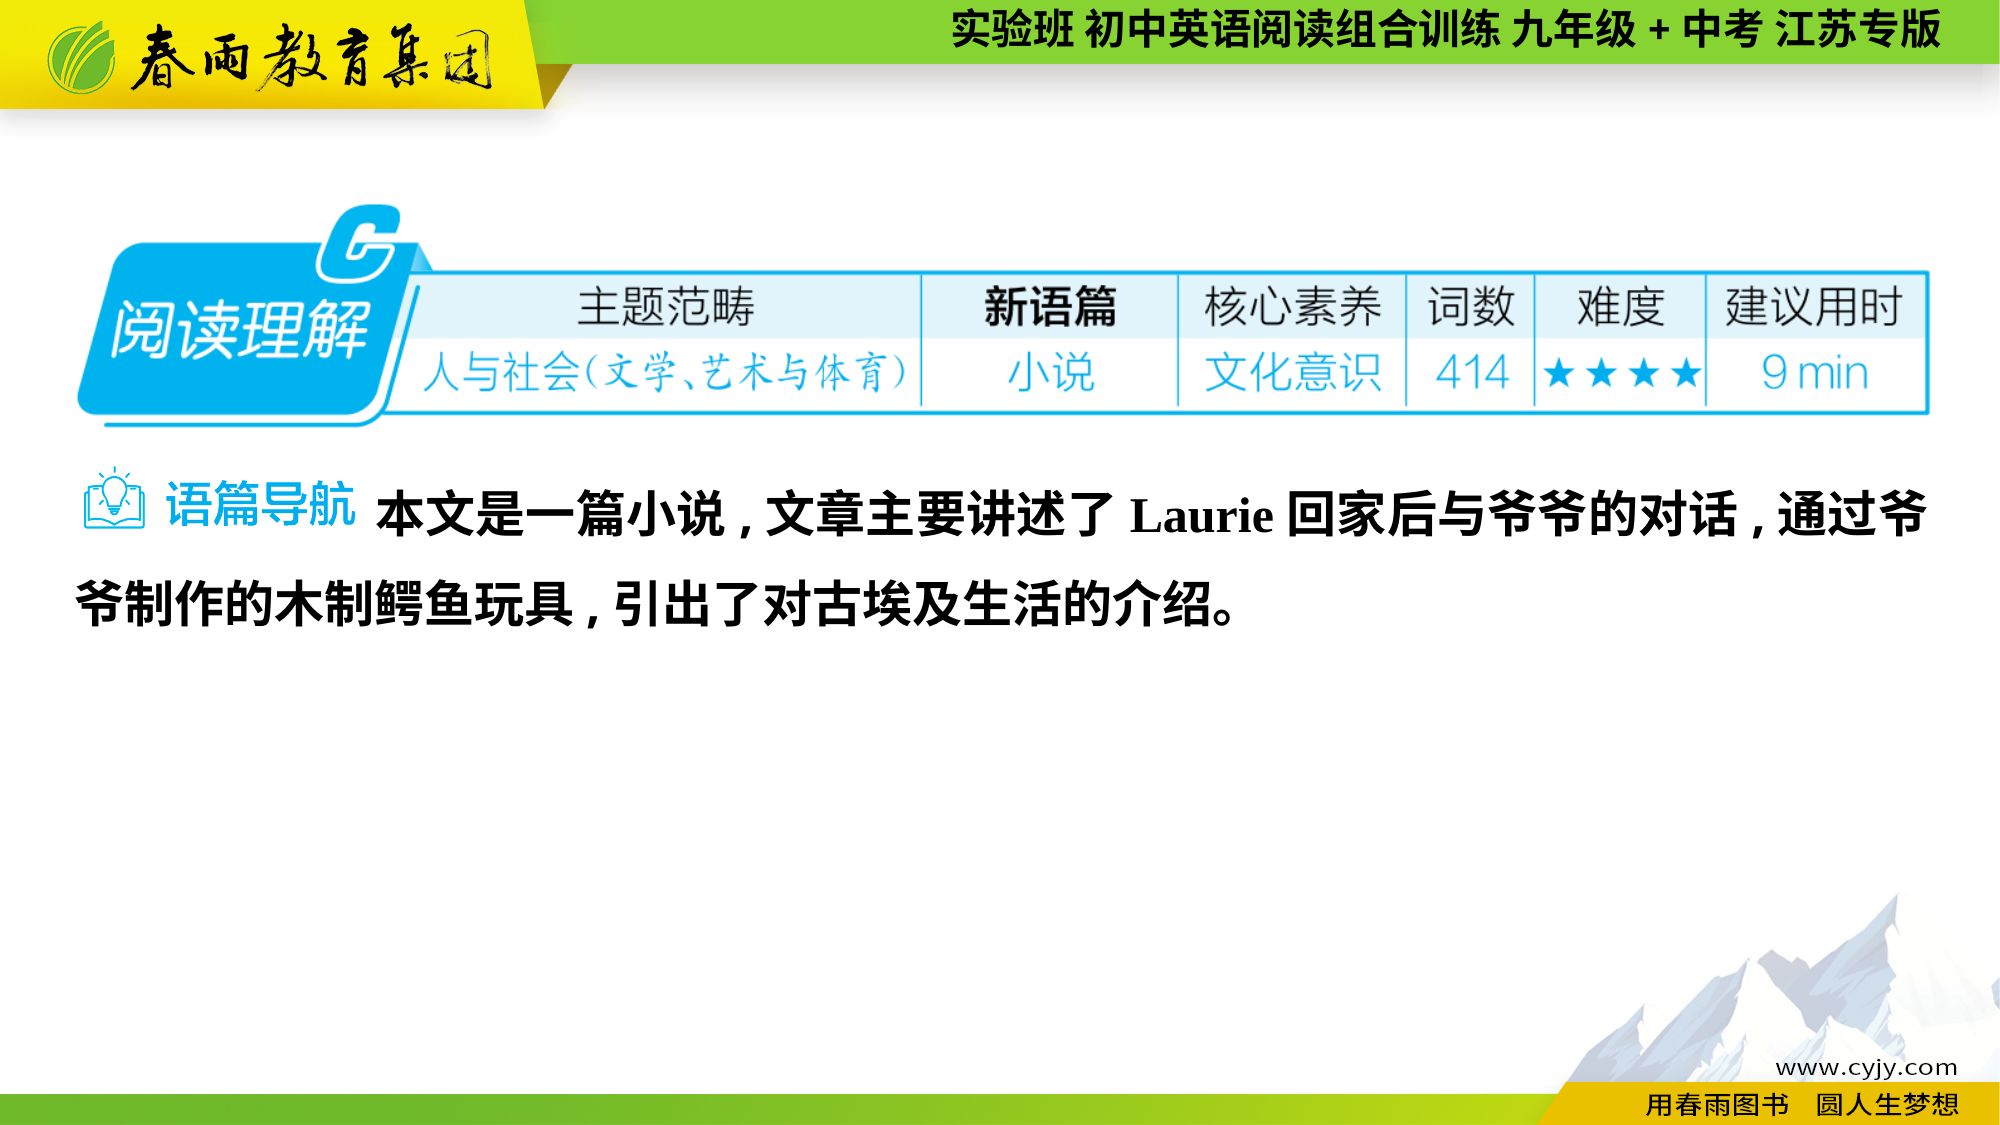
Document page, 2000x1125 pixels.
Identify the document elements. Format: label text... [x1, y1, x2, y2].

picture [0, 0, 2000, 1125]
list 本文是一篇小说,文章主要讲述了Laurie回家后与爷爷的对话,通过爷爷制作的木制鳄鱼玩具,引出了对古埃及生活的介绍。 [59, 444, 1944, 631]
